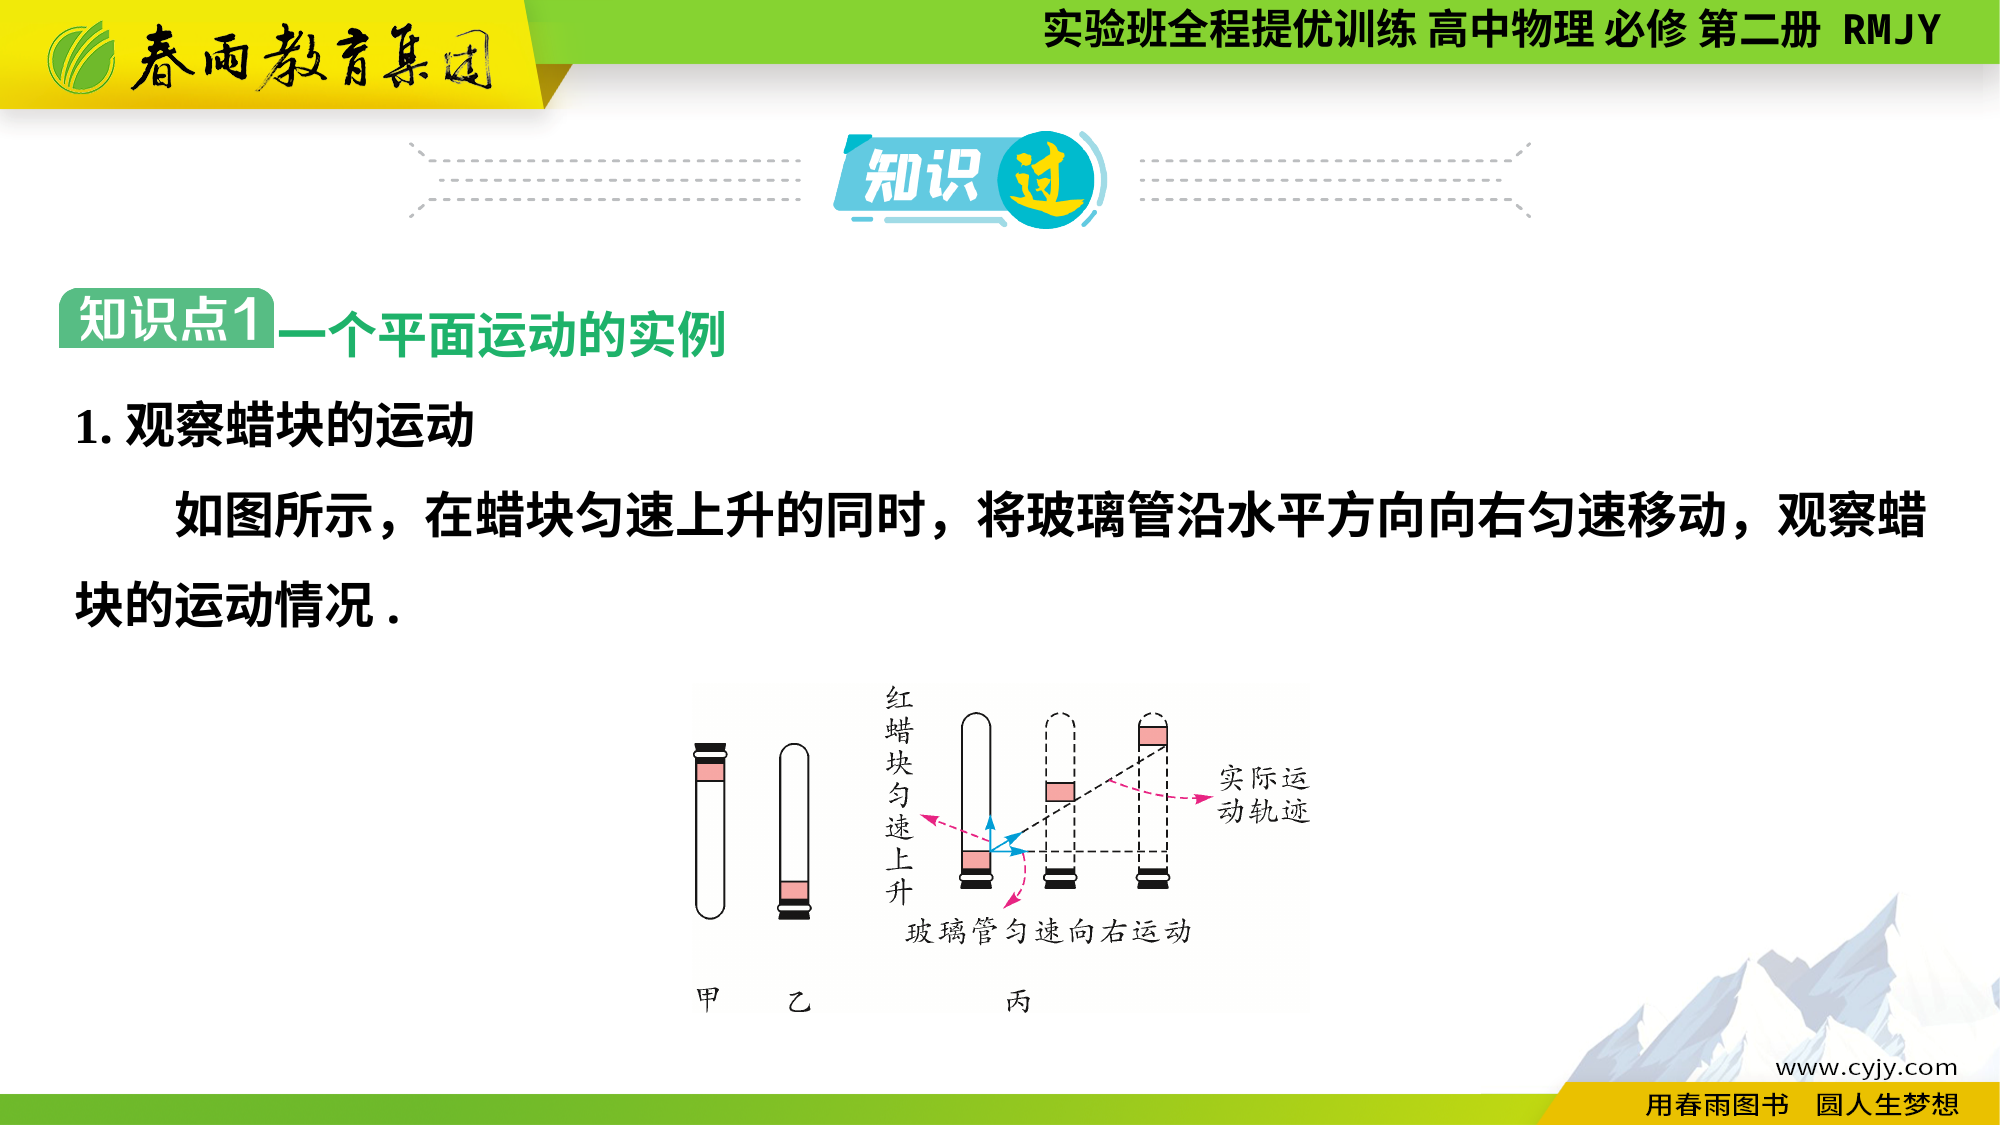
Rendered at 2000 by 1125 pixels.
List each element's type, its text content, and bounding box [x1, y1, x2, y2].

picture [0, 0, 2000, 1125]
list 一个平面运动的实例 1.观察蜡块的运动 如图所示，在蜡块匀速上升的同时，将玻璃管沿水平方向向右匀速移动，观察蜡块的运动情况. [59, 266, 1944, 646]
